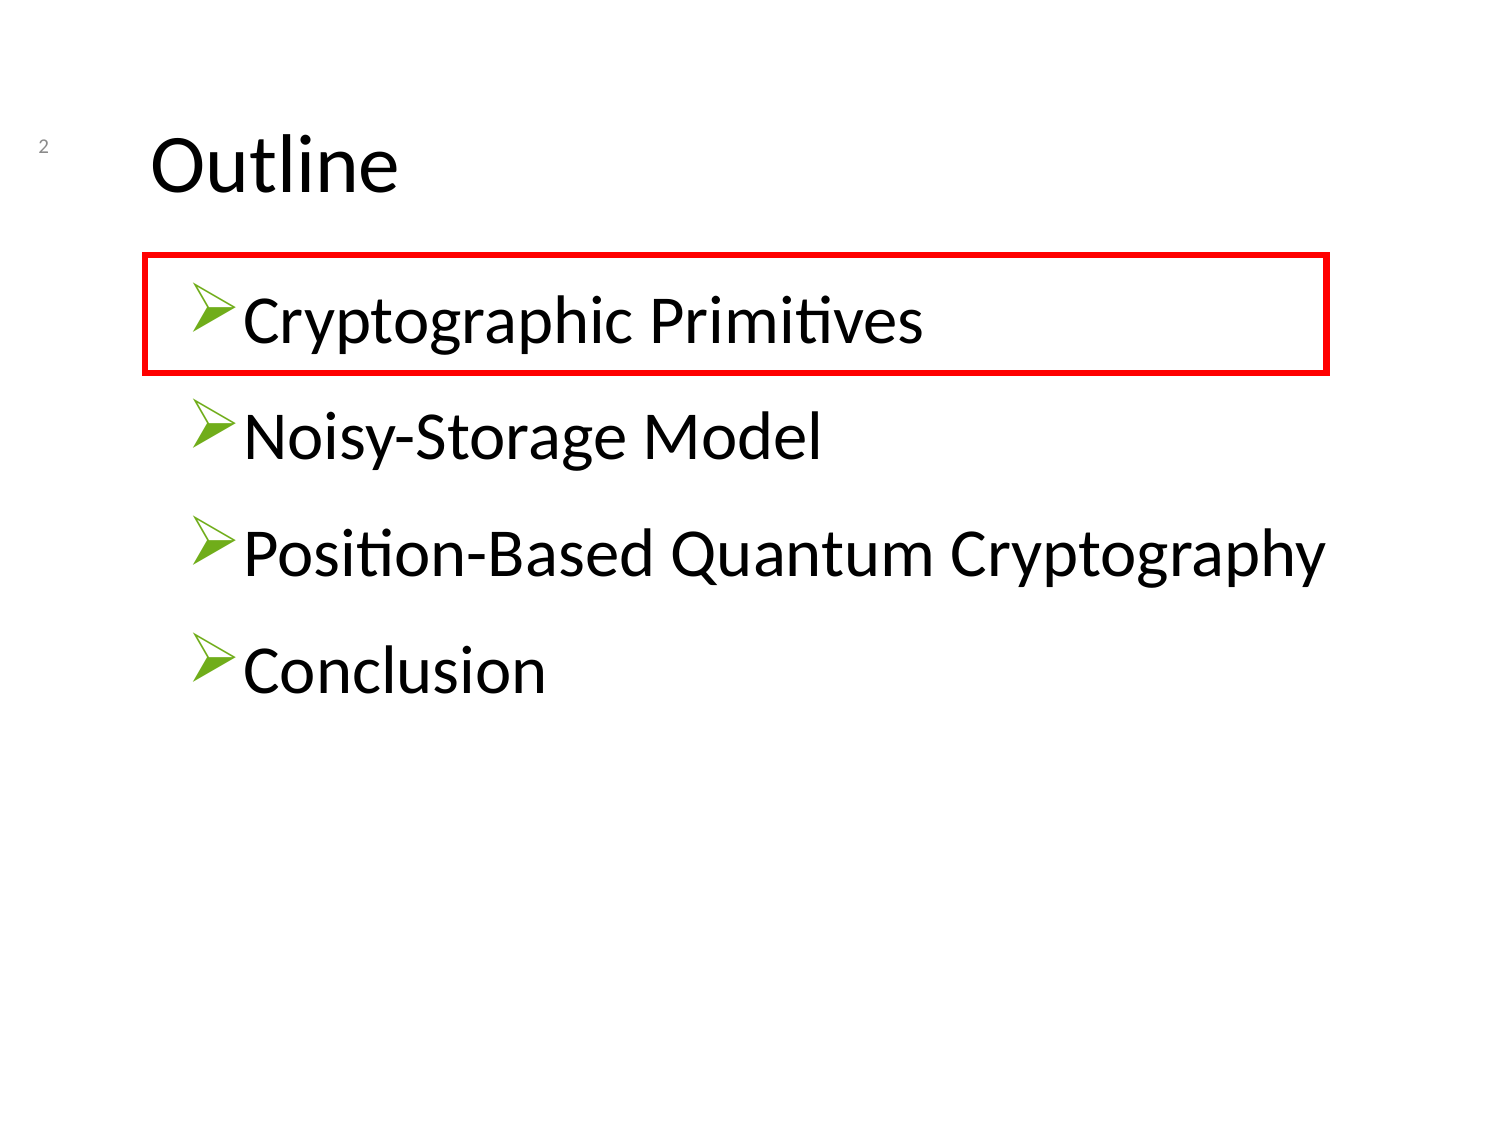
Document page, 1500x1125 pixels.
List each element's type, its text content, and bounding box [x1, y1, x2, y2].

text_box Cryptographic Primitives Noisy-Storage Model Position-Based Quantum Cryptography Conclusion [172, 267, 1424, 917]
text_box [145, 255, 1327, 374]
title Outline [135, 101, 1378, 255]
